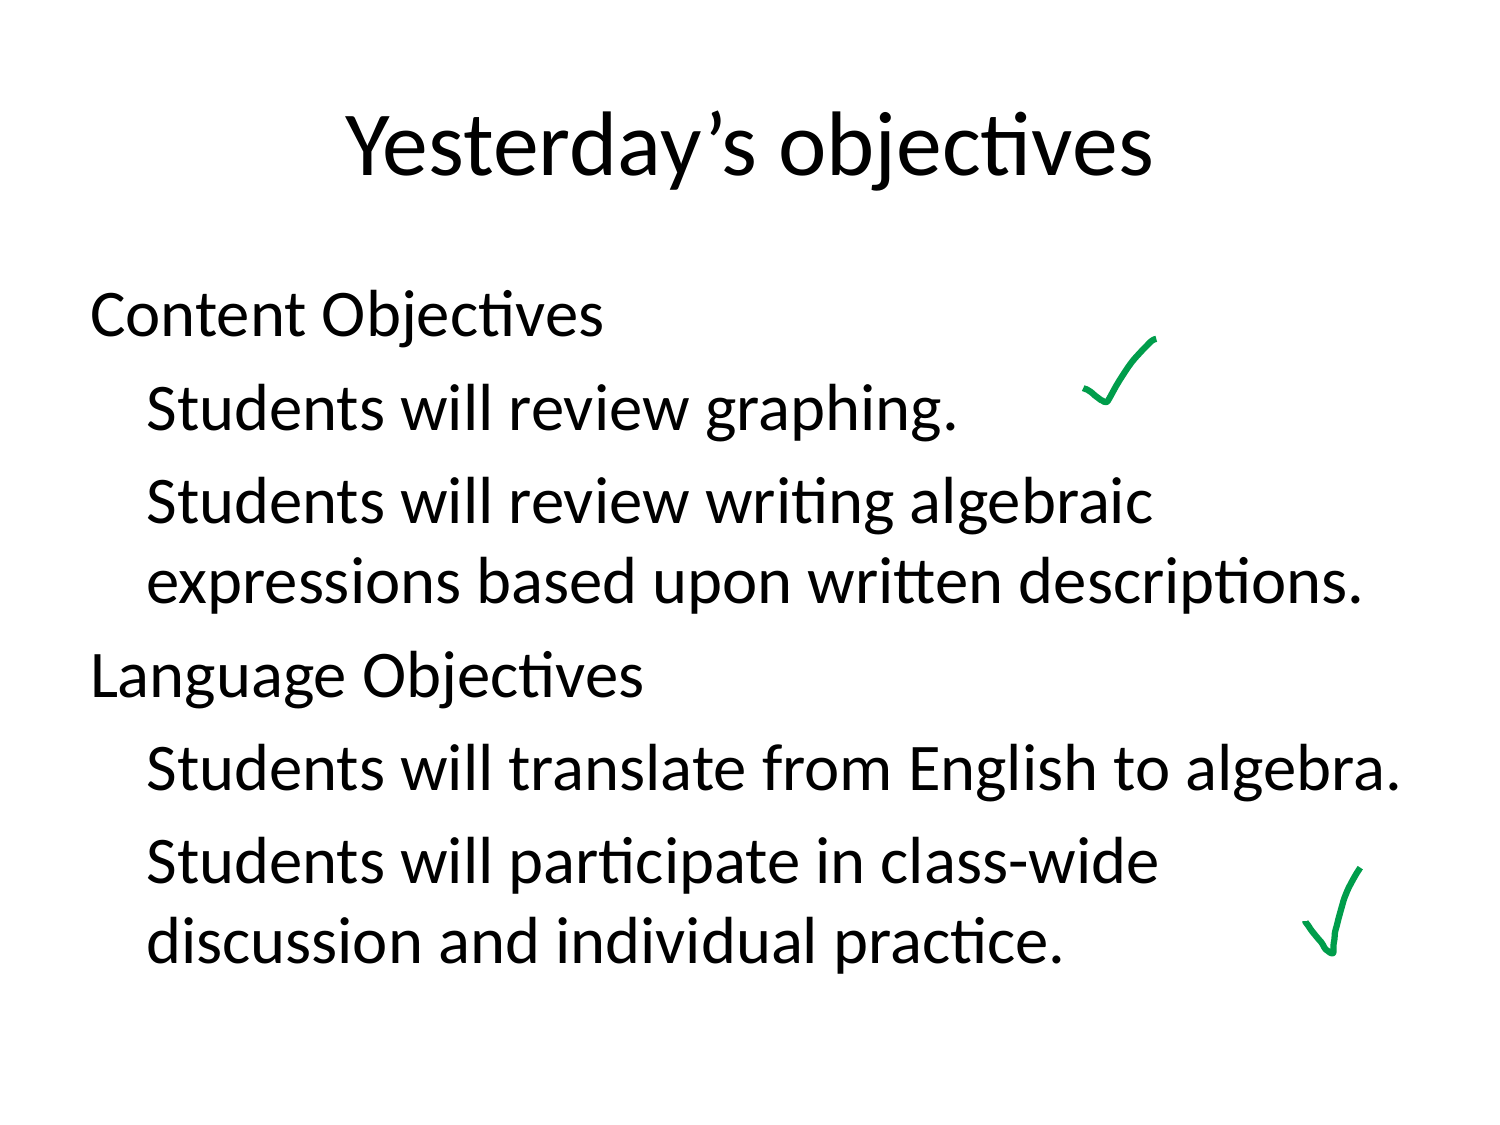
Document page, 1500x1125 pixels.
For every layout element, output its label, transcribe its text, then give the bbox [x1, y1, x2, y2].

text_box [1304, 867, 1361, 955]
list Content Objectives Students will review graphing. Students will review writing algebraic expressions based upon written descriptions. Language Objectives Students will translate from English to algebra. Students will participate in class-wide discussion and individual practice. [75, 262, 1425, 1005]
title Yesterday’s objectives [75, 45, 1425, 233]
text_box [1082, 338, 1157, 403]
